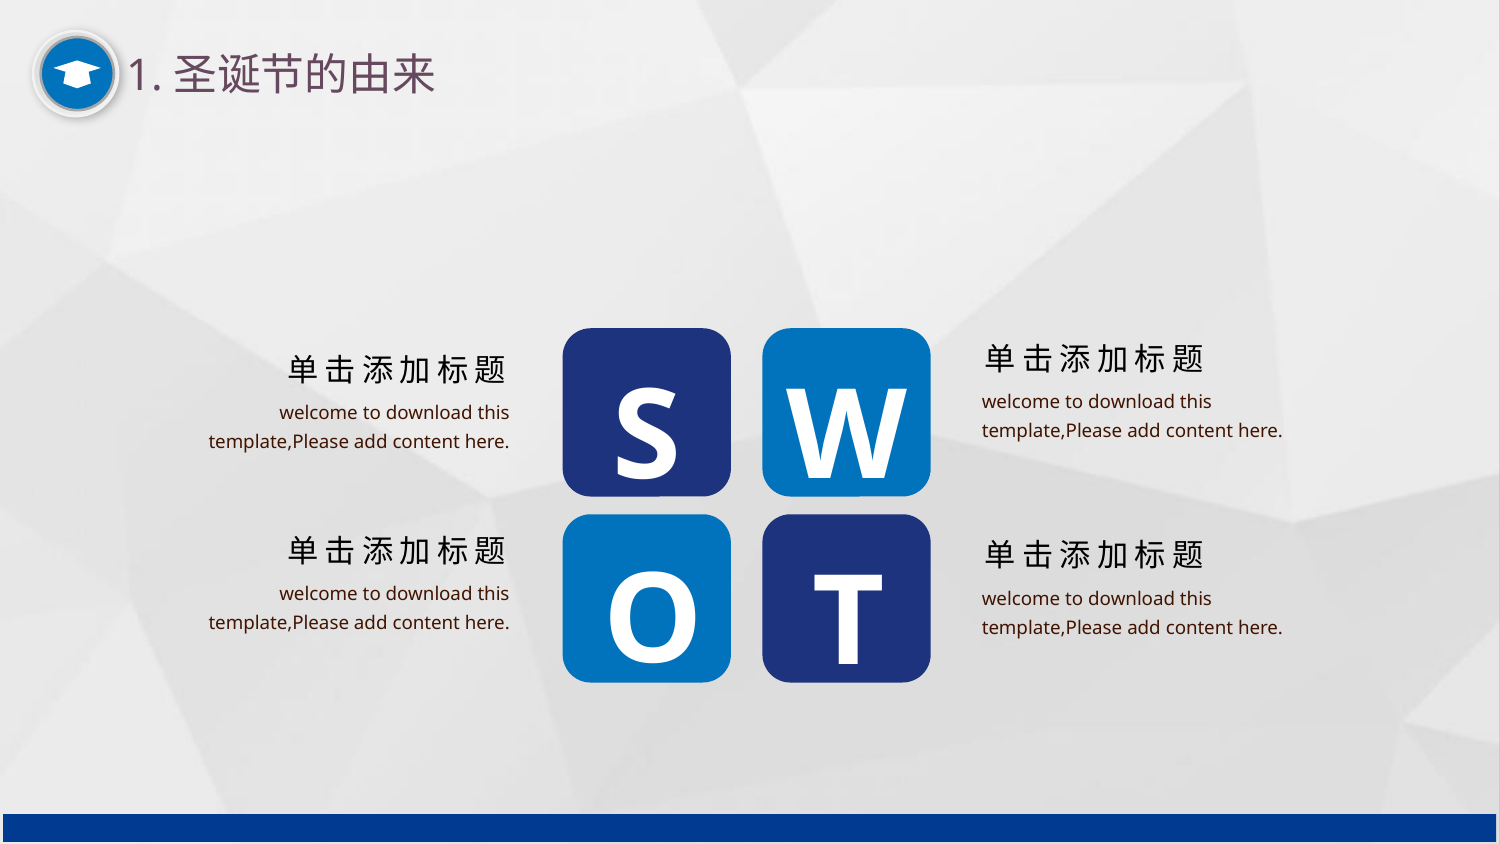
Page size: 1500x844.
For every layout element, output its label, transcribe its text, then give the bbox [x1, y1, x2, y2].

text_box welcome to download this template,Please add content here. [967, 375, 1343, 449]
text_box welcome to download this template,Please add content here. [153, 567, 524, 641]
text_box [561, 513, 588, 684]
text_box T [797, 486, 900, 697]
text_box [32, 30, 119, 117]
text_box S [598, 300, 697, 485]
text_box welcome to download this template,Please add content here. [144, 386, 525, 460]
text_box [718, 517, 732, 680]
text_box 1.圣诞节的由来 [119, 39, 451, 107]
text_box W [771, 300, 923, 511]
text_box [761, 334, 771, 491]
picture [0, 0, 1500, 844]
text_box O [588, 485, 718, 695]
text_box 单击添加标题 [272, 512, 521, 567]
text_box 单击添加标题 [970, 320, 1219, 375]
text_box [923, 335, 932, 490]
text_box [2, 813, 1497, 843]
text_box [697, 327, 732, 494]
text_box [900, 513, 932, 684]
text_box [761, 513, 797, 684]
text_box 单击添加标题 [272, 331, 521, 386]
text_box welcome to download this template,Please add content here. [967, 572, 1343, 646]
text_box 单击添加标题 [970, 517, 1219, 572]
text_box [561, 327, 598, 498]
